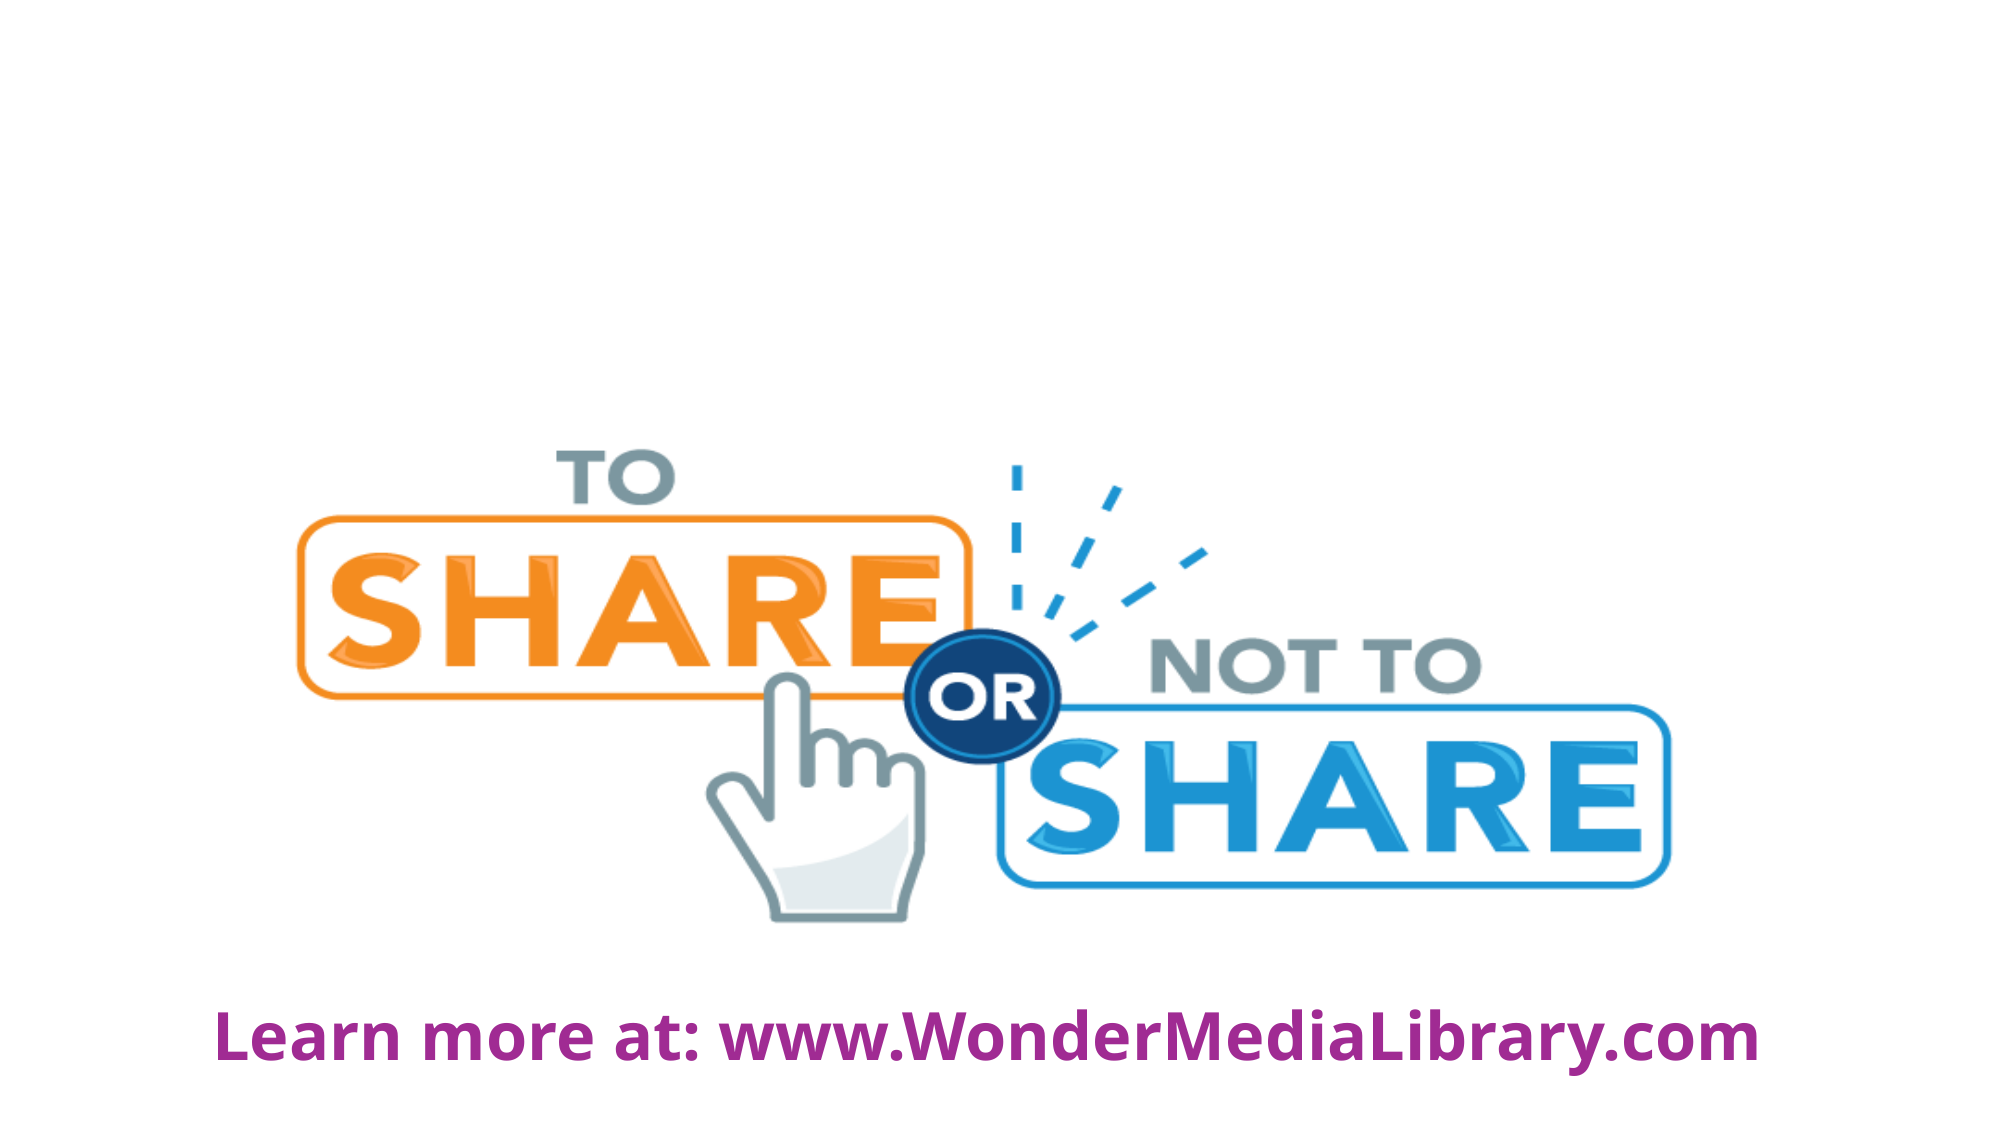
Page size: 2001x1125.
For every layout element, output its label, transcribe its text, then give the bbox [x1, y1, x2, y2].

text_box Learn more at: www.WonderMediaLibrary.com [1726, 986, 1871, 1081]
picture [244, 284, 1726, 1083]
text_box Learn more at: www.WonderMediaLibrary.com [197, 986, 244, 1081]
